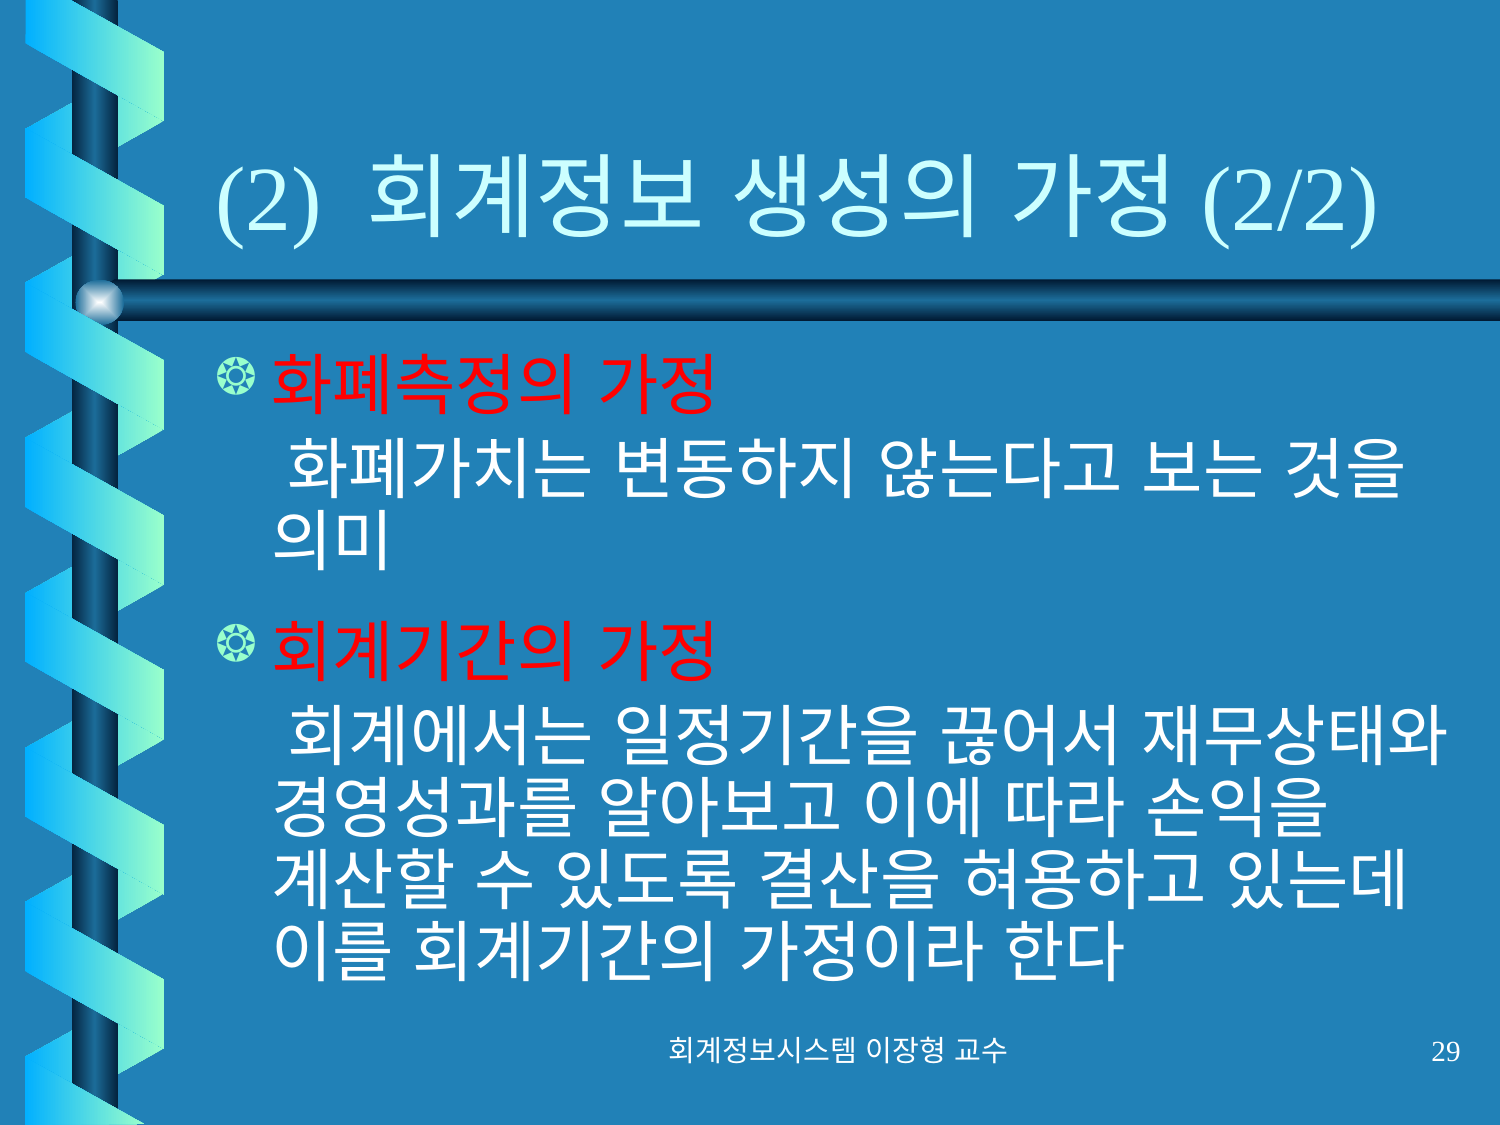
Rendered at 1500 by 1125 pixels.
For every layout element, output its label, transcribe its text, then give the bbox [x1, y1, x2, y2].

list 화폐측정의 가정 화폐가치는 변동하지 않는다고 보는 것을 의미 회계기간의 가정 회계에서는 일정기간을 끊어서 재무상태와 경영성과를 알아보고 이에 따라 손익을 계산할 수 있도록 결산을 혀용하고 있는데 이를 회계기간의 가정이라 한다 [199, 335, 1476, 1011]
title (2) 회계정보 생성의 가정(2/2) [199, 68, 1476, 257]
slide_number 29 [1163, 1024, 1477, 1101]
footer 회계정보시스템 이장형 교수 [600, 1024, 1077, 1101]
